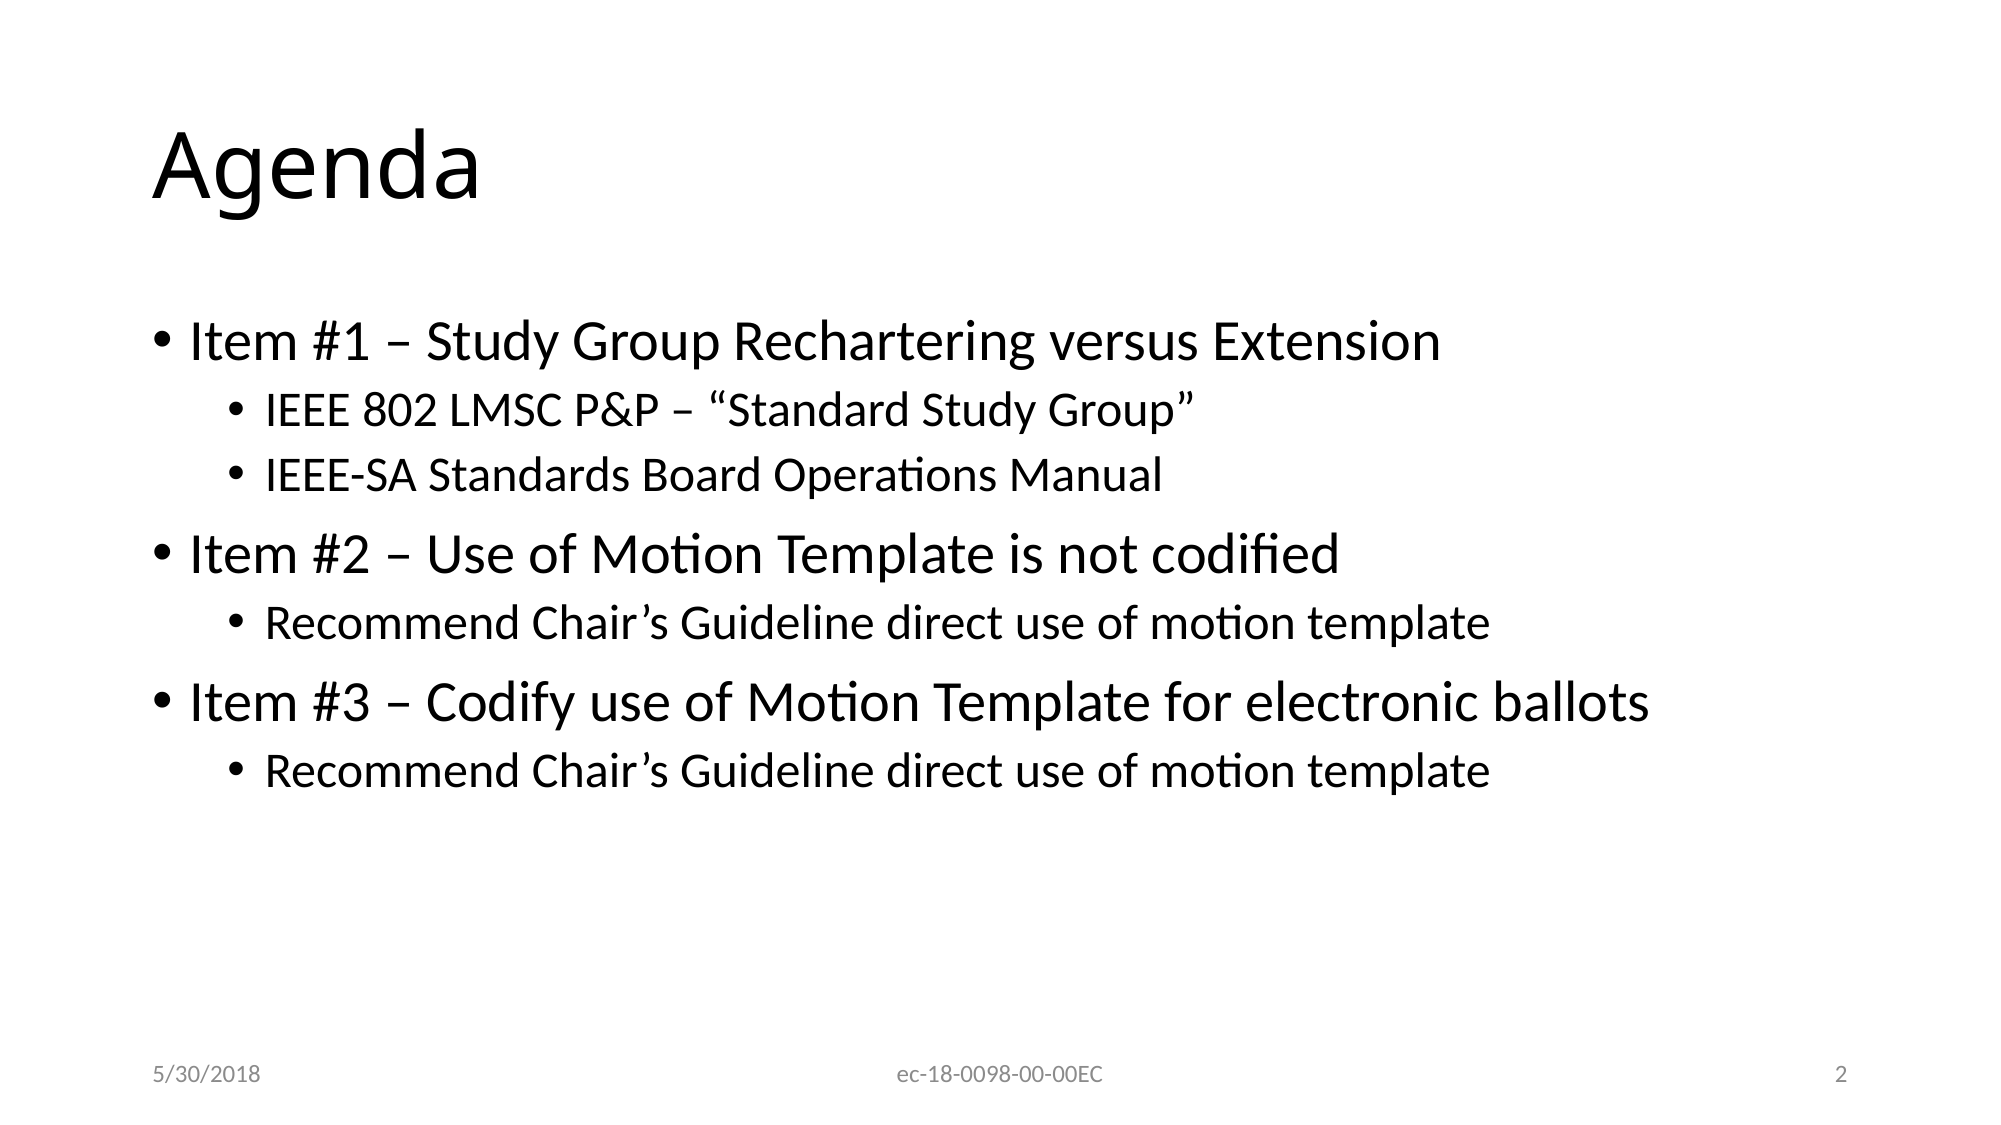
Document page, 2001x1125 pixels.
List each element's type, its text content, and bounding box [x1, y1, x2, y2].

list Item #1 – Study Group Rechartering versus Extension IEEE 802 LMSC P&P – “Standard Study Group” IEEE-SA Standards Board Operations Manual Item #2 – Use of Motion Template is not codified Recommend Chair’s Guideline direct use of motion template Item #3 – Codify use of Motion Template for electronic ballots Recommend Chair’s Guideline direct use of motion template [137, 302, 1863, 1017]
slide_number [137, 1042, 588, 1103]
title Agenda [137, 59, 1863, 278]
footer ec-18-0098-00-00EC [662, 1042, 1338, 1103]
slide_number 2 [1412, 1042, 1863, 1103]
